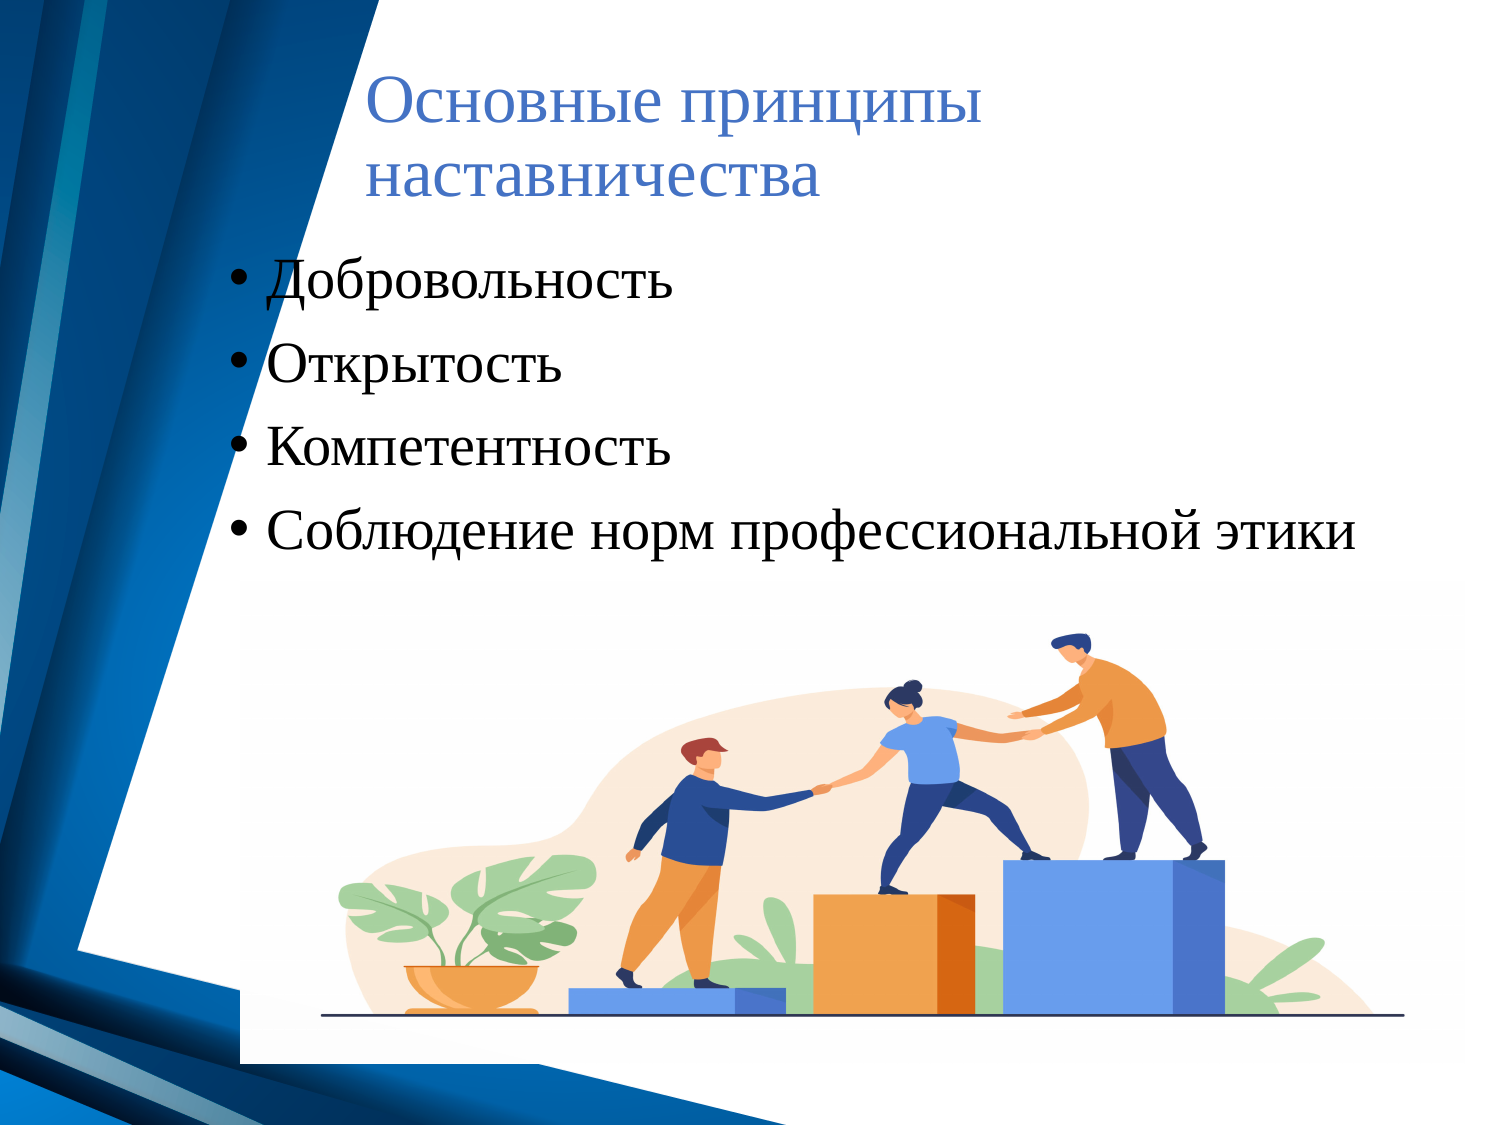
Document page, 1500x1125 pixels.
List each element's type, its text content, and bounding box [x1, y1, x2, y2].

picture [0, 0, 1500, 1125]
title Основные принципы наставничества [350, 54, 1465, 220]
list Добровольность Открытость Компетентность Соблюдение норм профессиональной этики [213, 240, 1397, 1014]
